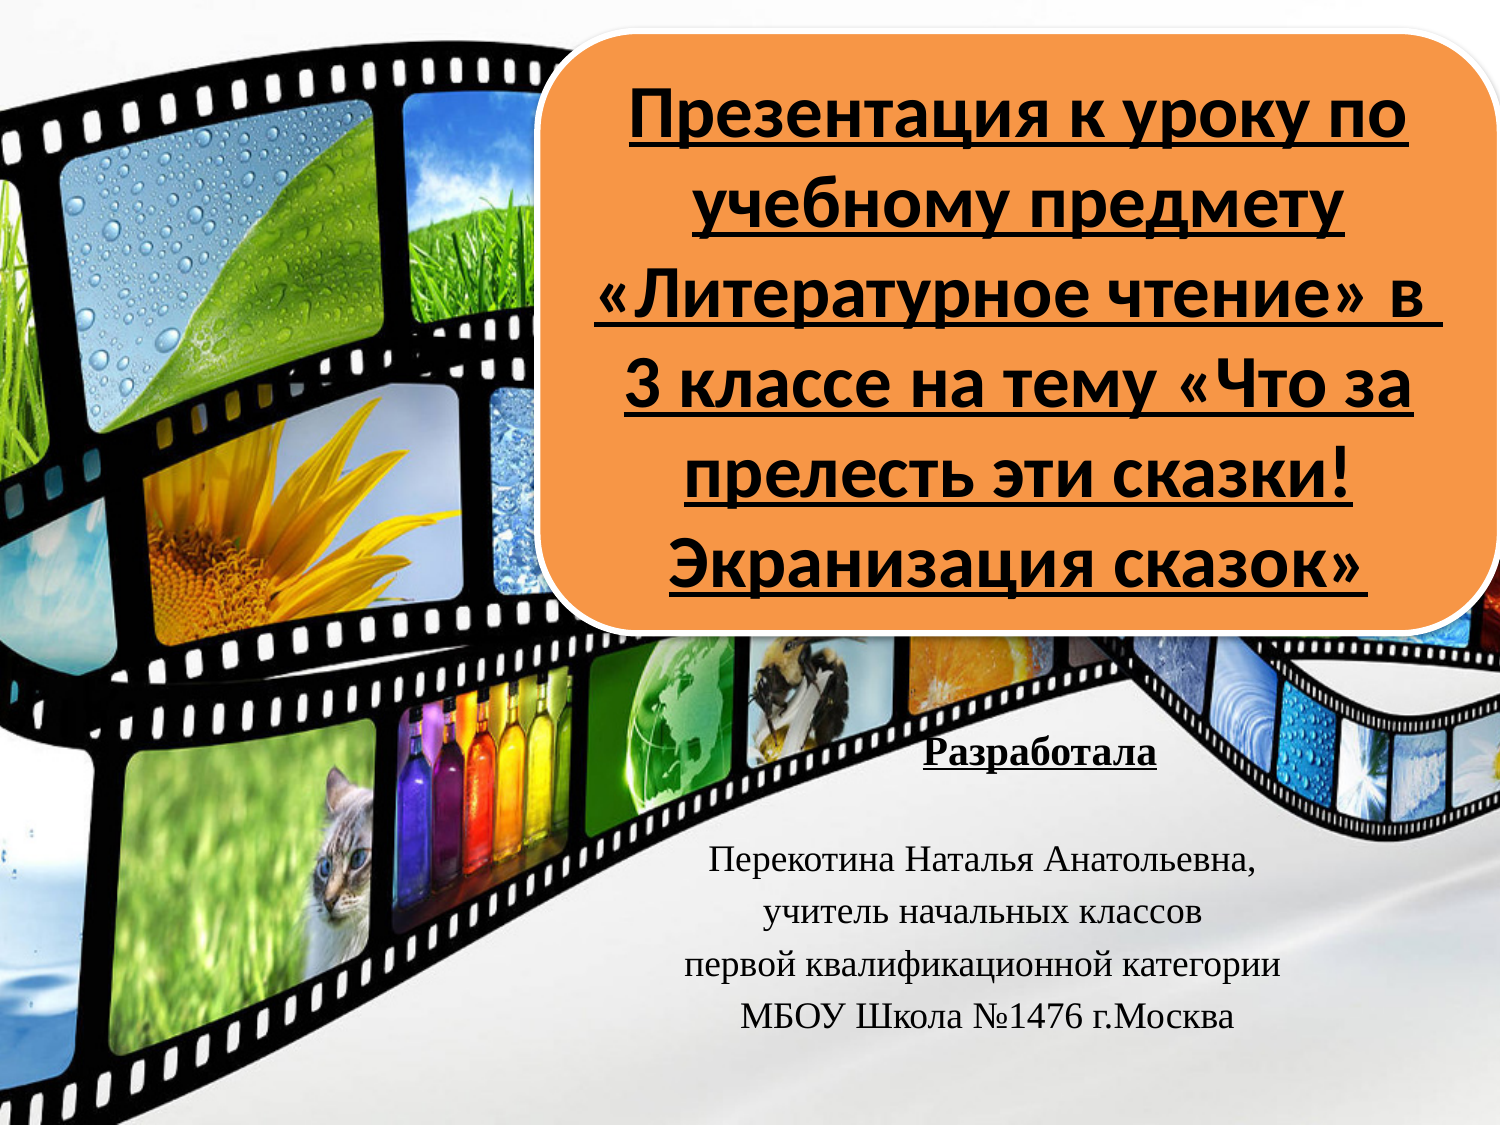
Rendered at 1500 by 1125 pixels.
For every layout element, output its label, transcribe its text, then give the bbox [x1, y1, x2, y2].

text_box Презентация к уроку по учебному предмету «Литературное чтение» в 3 классе на тему «Что за прелесть эти сказки! Экранизация сказок» [534, 27, 1500, 637]
subtitle Разработала Перекотина Наталья Анатольевна, учитель начальных классов первой квалификационной категории МБОУ Школа №1476 г.Москва [478, 715, 1498, 1095]
picture [0, 0, 1500, 1125]
